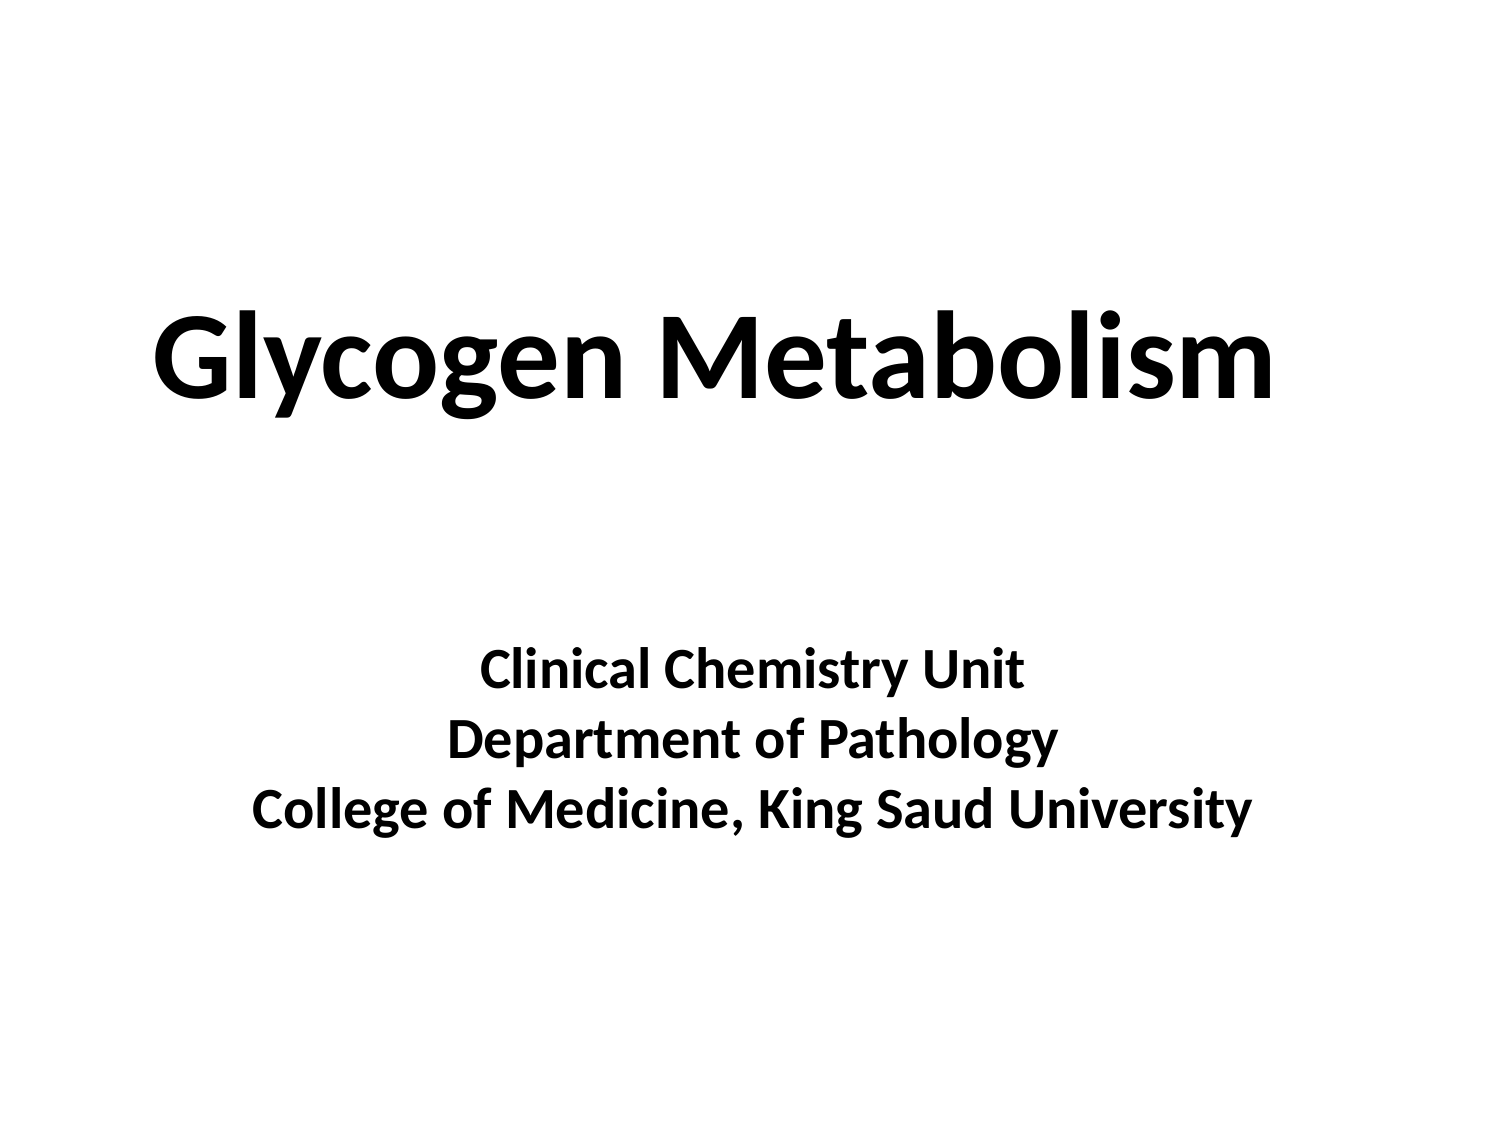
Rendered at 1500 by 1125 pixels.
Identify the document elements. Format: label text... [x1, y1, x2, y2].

text_box Glycogen Metabolism [56, 265, 1375, 431]
text_box Clinical Chemistry Unit Department of Pathology College of Medicine, King Saud University [238, 623, 1269, 848]
